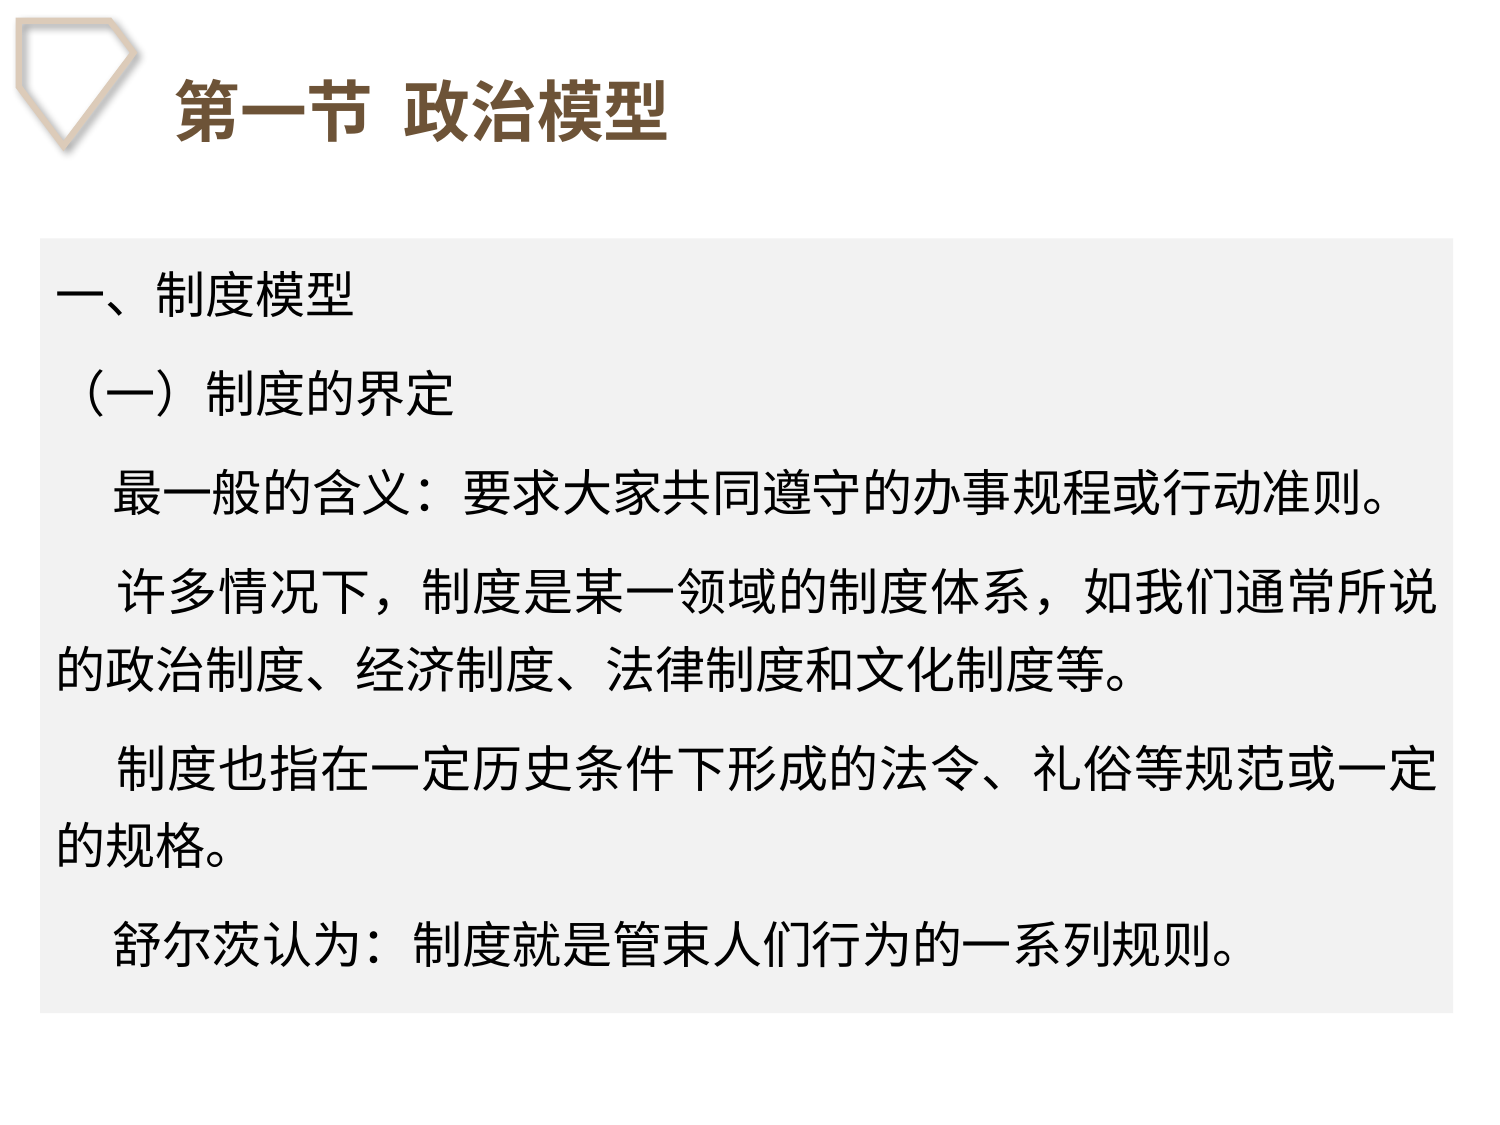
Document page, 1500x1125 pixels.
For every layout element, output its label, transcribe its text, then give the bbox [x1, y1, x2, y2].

title 第一节 政治模型 [158, 0, 1456, 159]
list 一、制度模型 （一）制度的界定 最一般的含义：要求大家共同遵守的办事规程或行动准则。 许多情况下，制度是某一领域的制度体系，如我们通常所说的政治制度、经济制度、法律制度和文化制度等。 制度也指在一定历史条件下形成的法令、礼俗等规范或一定的规格。 舒尔茨认为：制度就是管束人们行为的一系列规则。 [40, 238, 1454, 1014]
